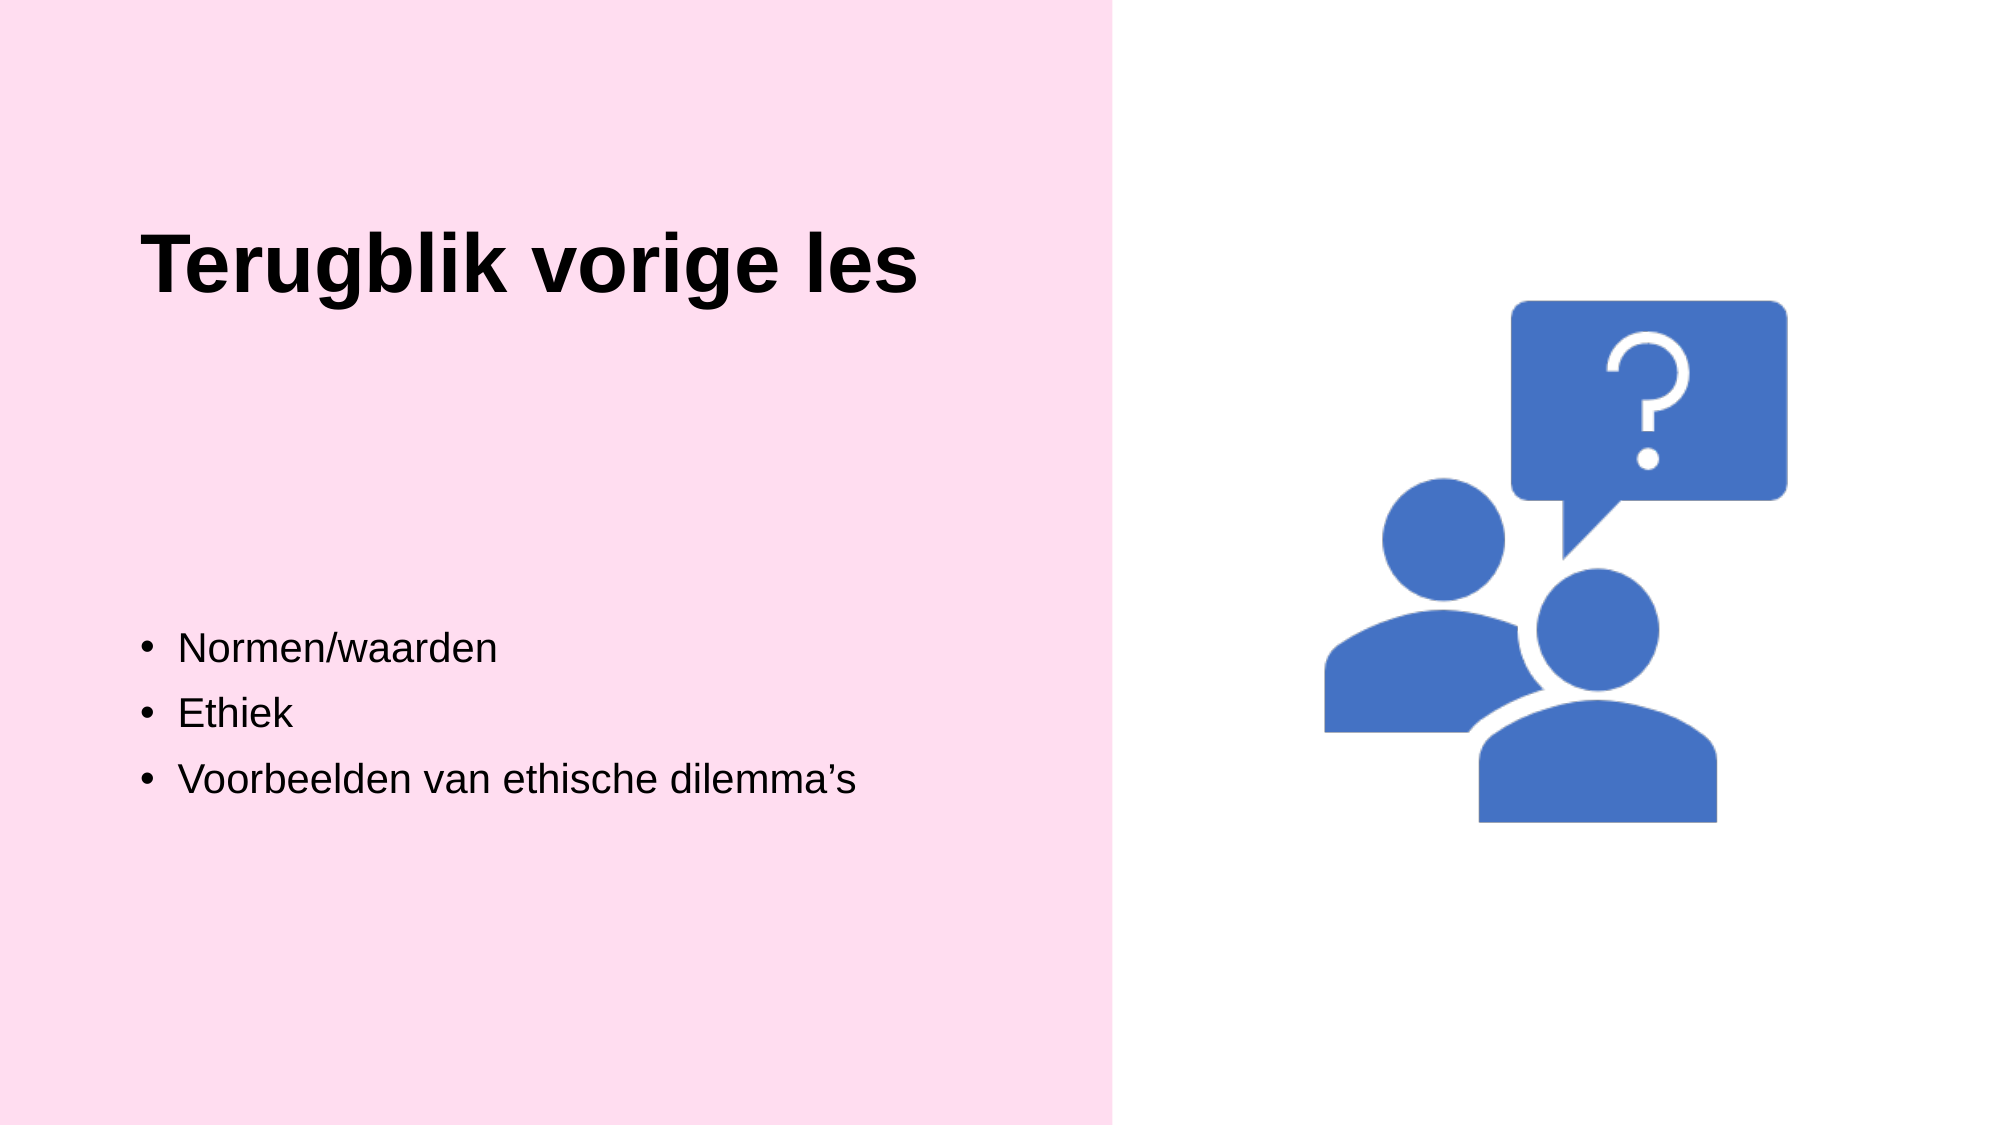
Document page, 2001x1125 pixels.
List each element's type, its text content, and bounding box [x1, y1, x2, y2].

title Terugblik vorige les [125, 125, 1000, 405]
picture [1247, 253, 1865, 871]
text_box [1111, 0, 2000, 1125]
list Normen/waarden Ethiek Voorbeelden van ethische dilemma’s [125, 405, 1000, 1024]
